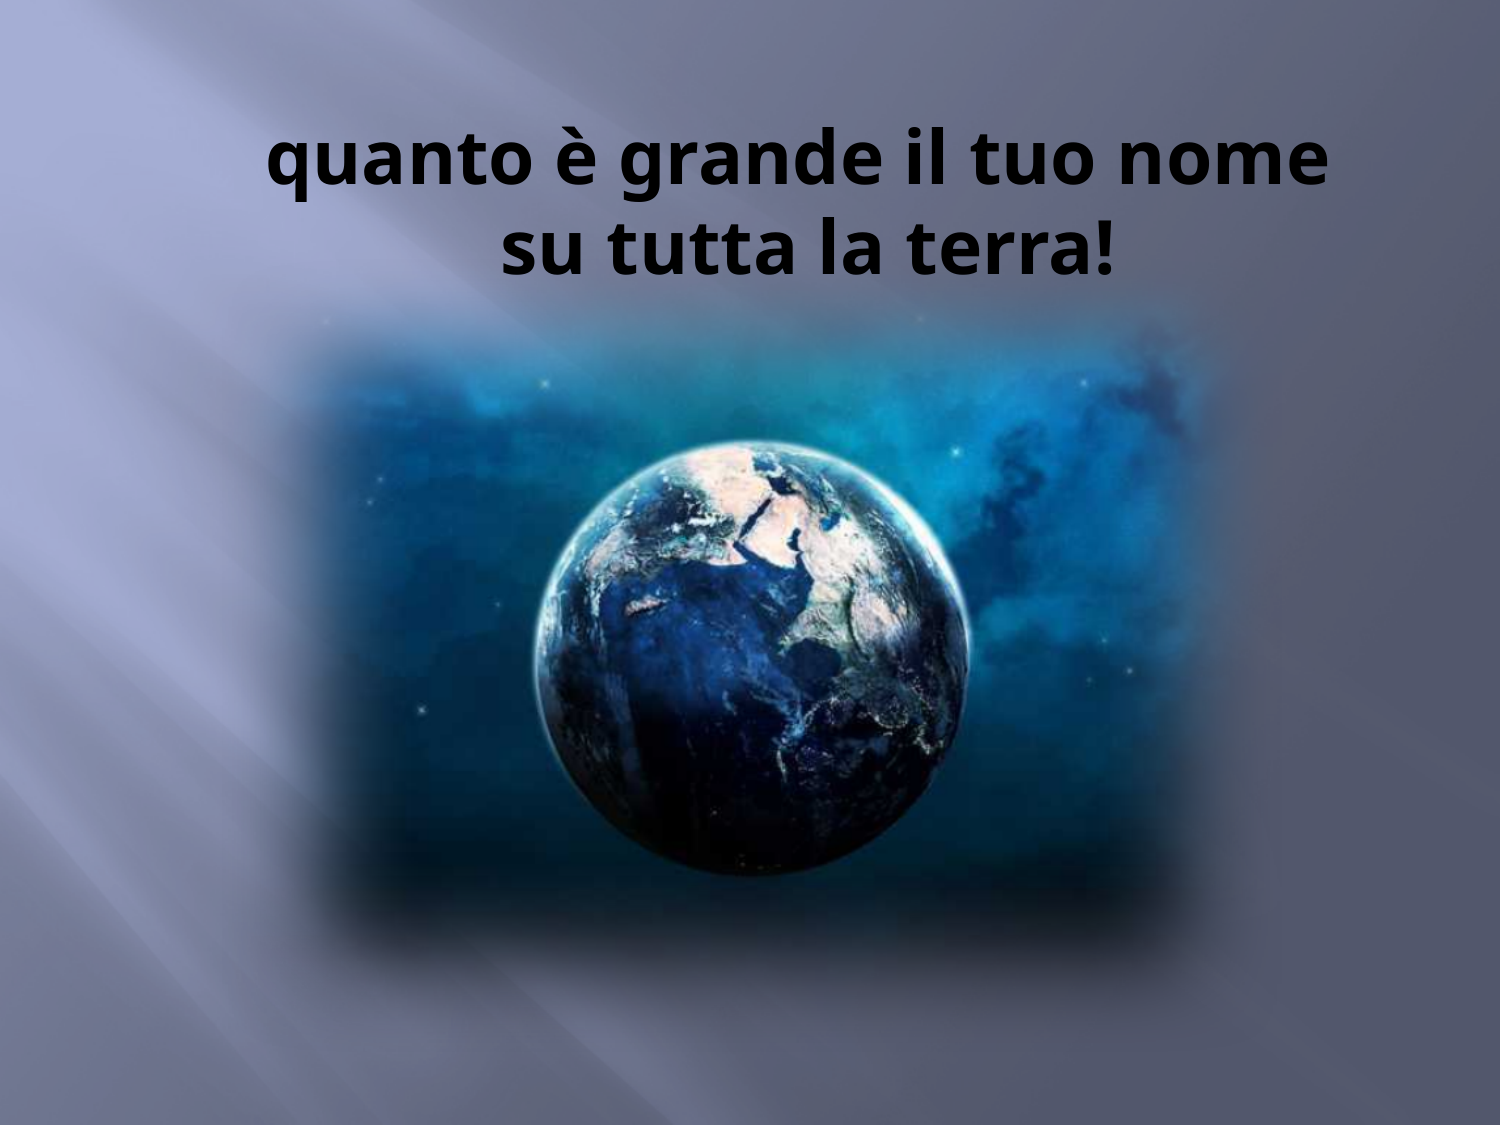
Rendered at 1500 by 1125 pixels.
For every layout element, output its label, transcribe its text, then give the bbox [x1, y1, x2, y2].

picture [218, 255, 1288, 1058]
text_box quanto è grande il tuo nome su tutta la terra! [41, 101, 1500, 297]
